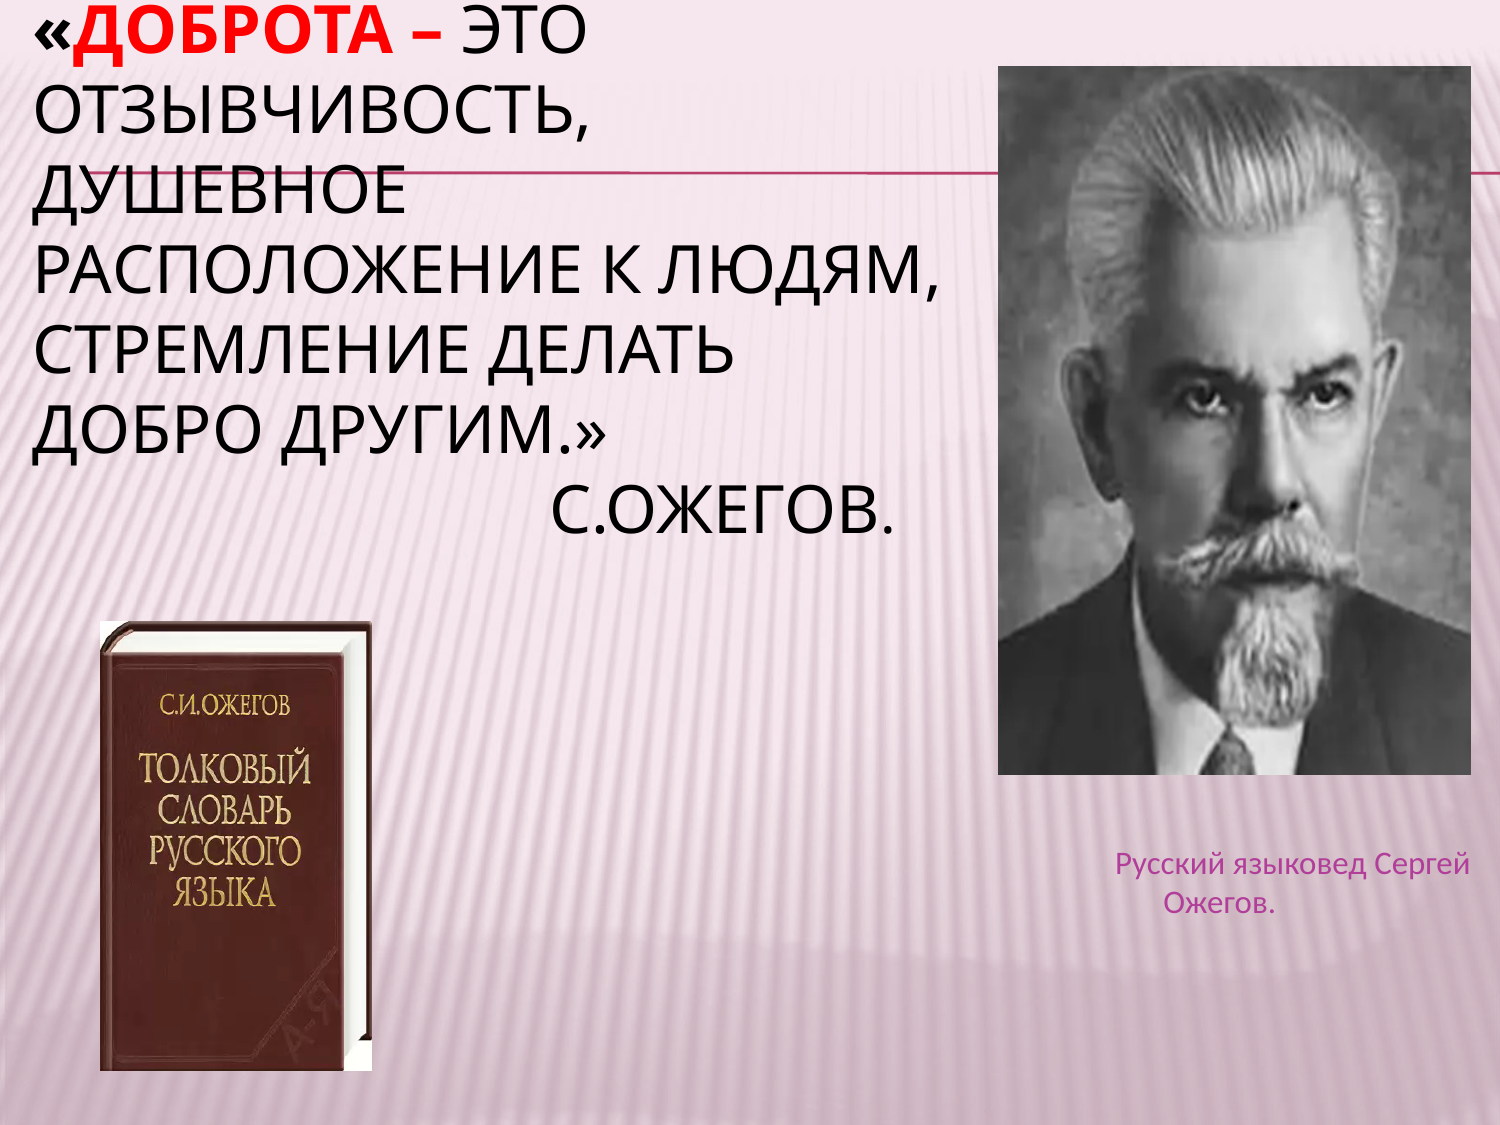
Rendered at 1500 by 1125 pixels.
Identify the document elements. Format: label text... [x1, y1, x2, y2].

picture [100, 621, 373, 1071]
title «Доброта – это отзывчивость, душевное расположение к людям, стремление делать добро другим.» С.Ожегов. [17, 19, 963, 516]
list Русский языковед Сергей Ожегов. [1100, 834, 1500, 929]
picture [997, 66, 1471, 776]
